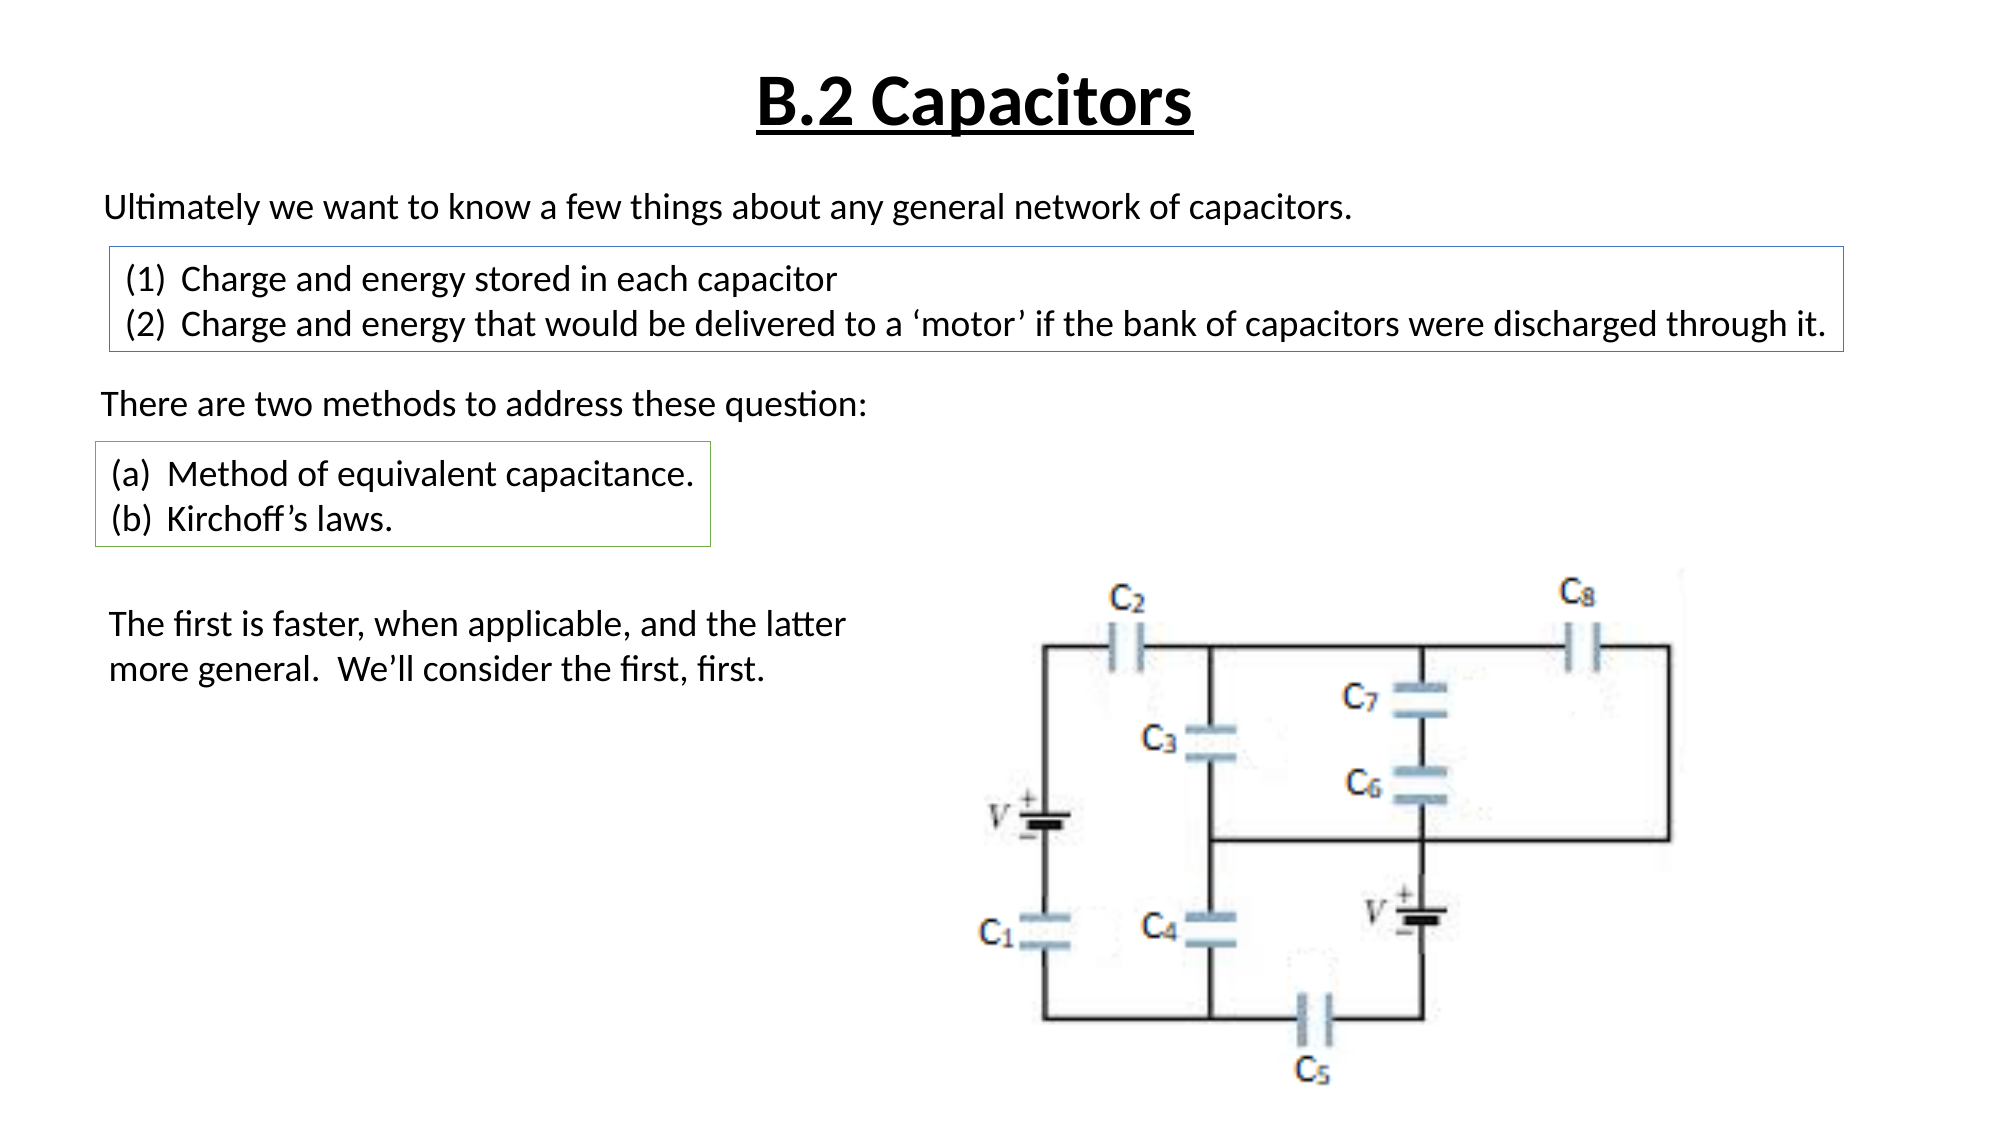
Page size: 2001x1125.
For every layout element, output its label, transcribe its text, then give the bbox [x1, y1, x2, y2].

text_box The first is faster, when applicable, and the latter more general. We’ll consider the first, first. [93, 591, 863, 697]
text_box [976, 547, 1696, 1108]
text_box There are two methods to address these question: [85, 371, 884, 432]
text_box Ultimately we want to know a few things about any general network of capacitors. [88, 174, 1370, 235]
text_box B.2 Capacitors [741, 53, 1213, 152]
text_box Charge and energy stored in each capacitor Charge and energy that would be delivered to a ‘motor’ if the bank of capacitors were discharged through it. [109, 246, 1844, 352]
text_box Method of equivalent capacitance. Kirchoff’s laws. [95, 441, 711, 547]
